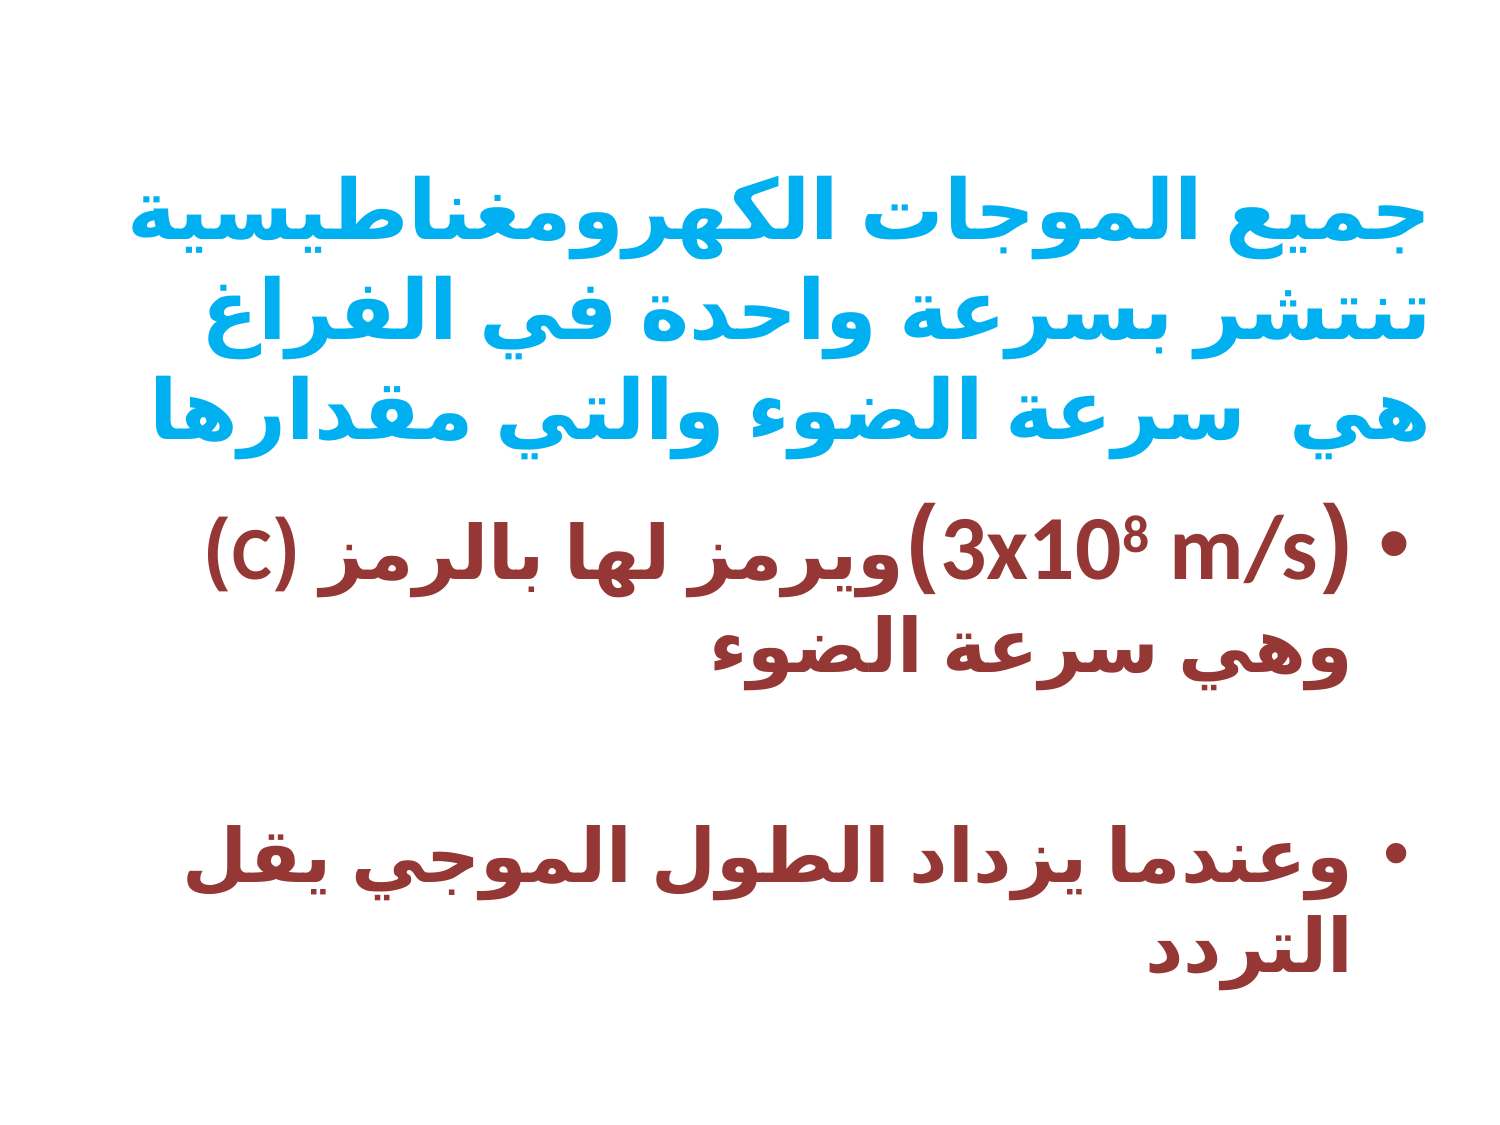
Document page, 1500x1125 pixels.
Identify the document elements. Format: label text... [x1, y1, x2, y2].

list (3x108 m/s)ويرمز لها بالرمز (C) وهي سرعة الضوء وعندما يزداد الطول الموجي يقل التردد [0, 479, 1425, 1005]
text_box جميع الموجات الكهرومغناطيسية تنتشر بسرعة واحدة في الفراغ هي سرعة الضوء والتي مقدارها [112, 149, 1447, 464]
